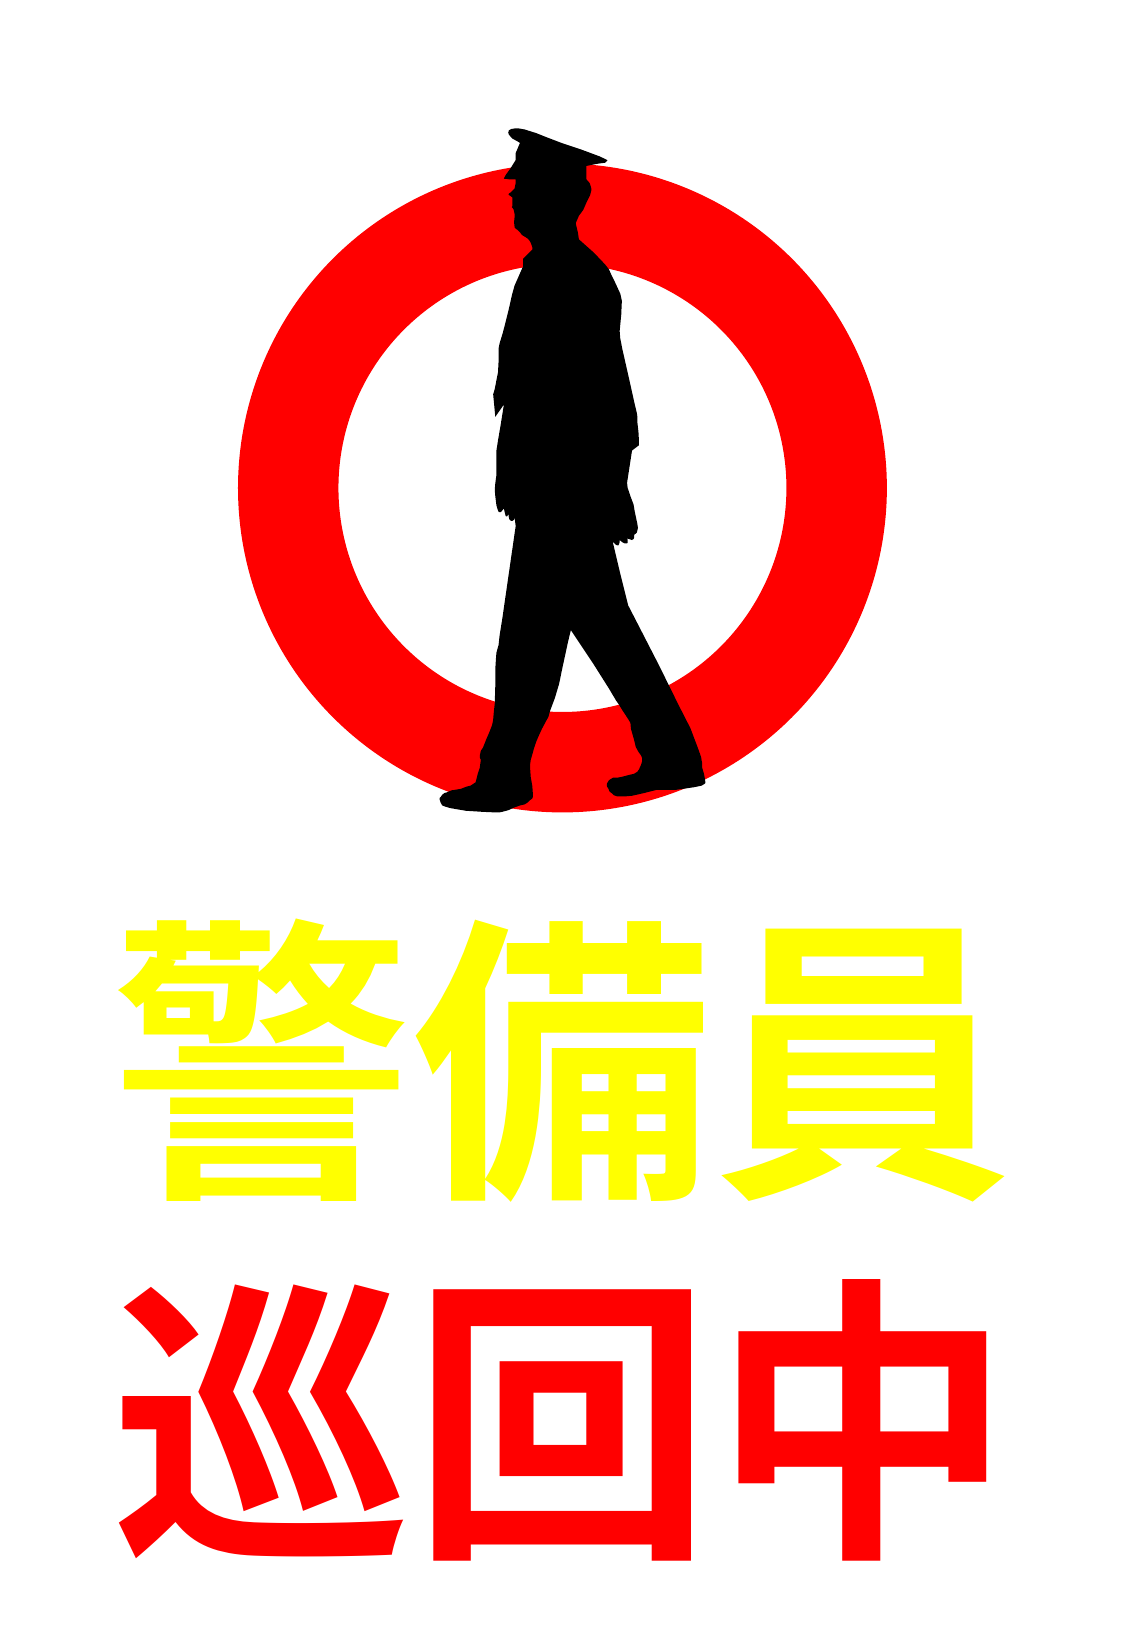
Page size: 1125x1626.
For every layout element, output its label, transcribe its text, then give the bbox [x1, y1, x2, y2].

text_box 警備員 巡回中 [0, 867, 1125, 1602]
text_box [237, 128, 888, 813]
